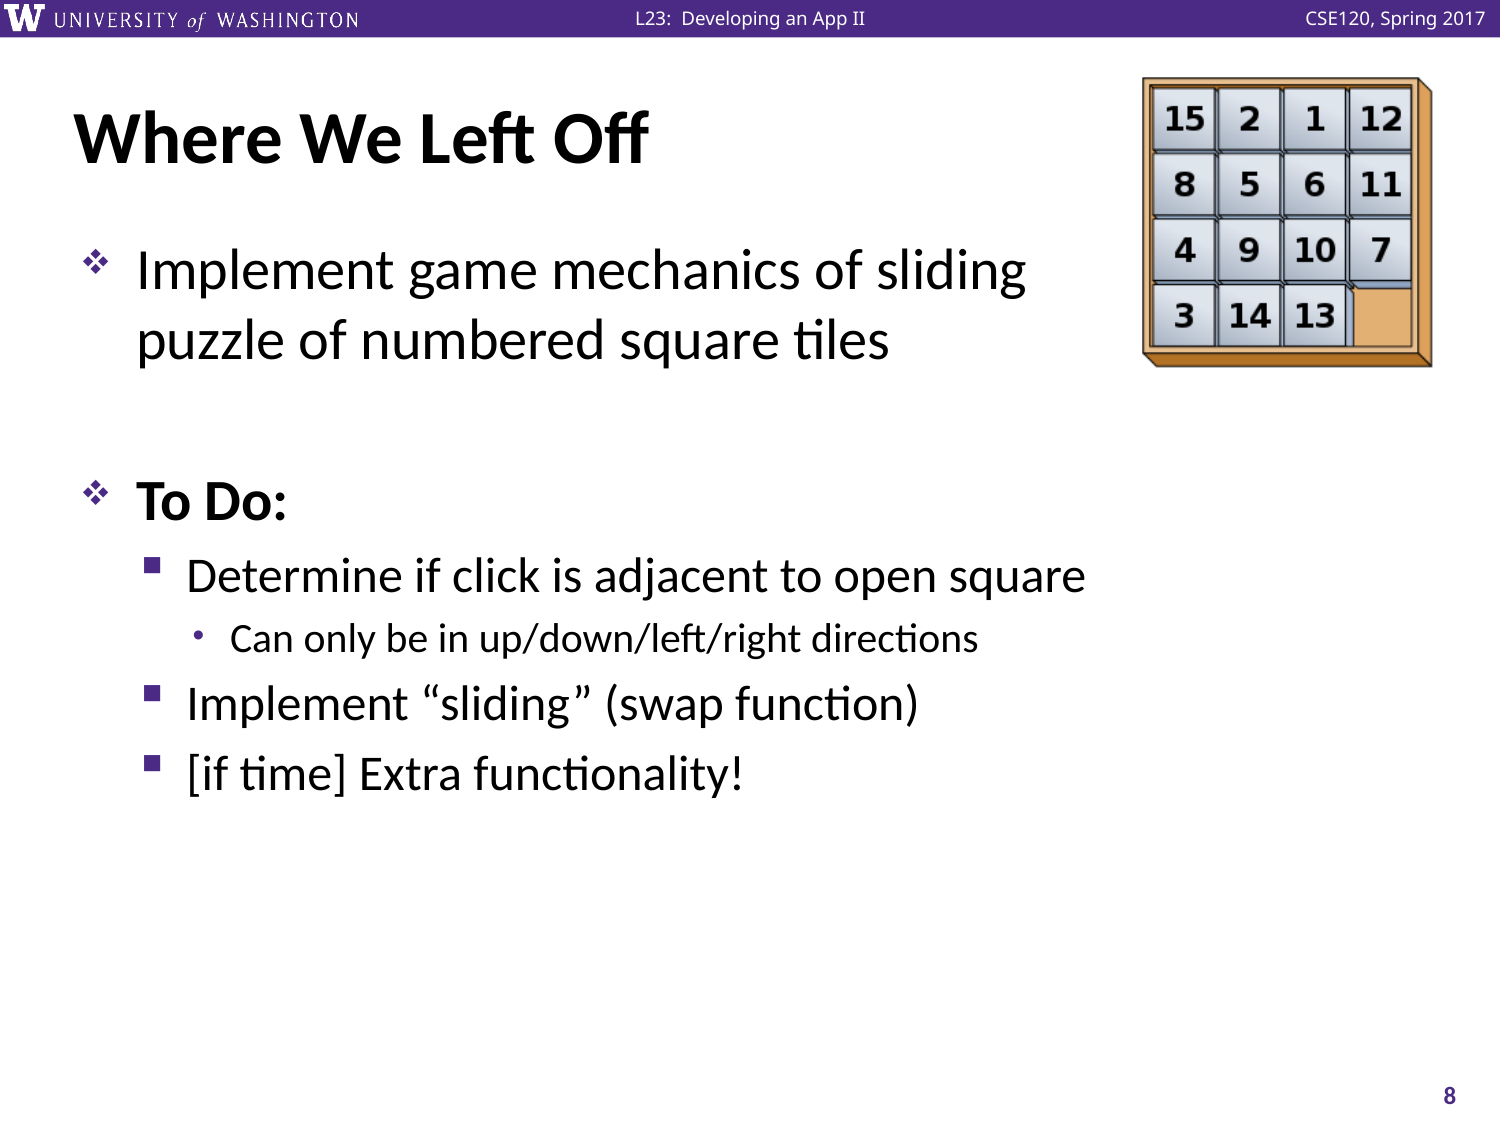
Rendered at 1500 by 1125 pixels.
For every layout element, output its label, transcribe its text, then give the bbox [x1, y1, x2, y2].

title Where We Left Off [58, 71, 1136, 197]
picture [1137, 72, 1438, 373]
picture [4, 4, 358, 32]
list Implement game mechanics of sliding puzzle of numbered square tiles To Do: Determine if click is adjacent to open square Can only be in up/down/left/right directions Implement “sliding” (swap function) [if time] Extra functionality! [64, 223, 1438, 1040]
slide_number 8 [1400, 1065, 1500, 1125]
